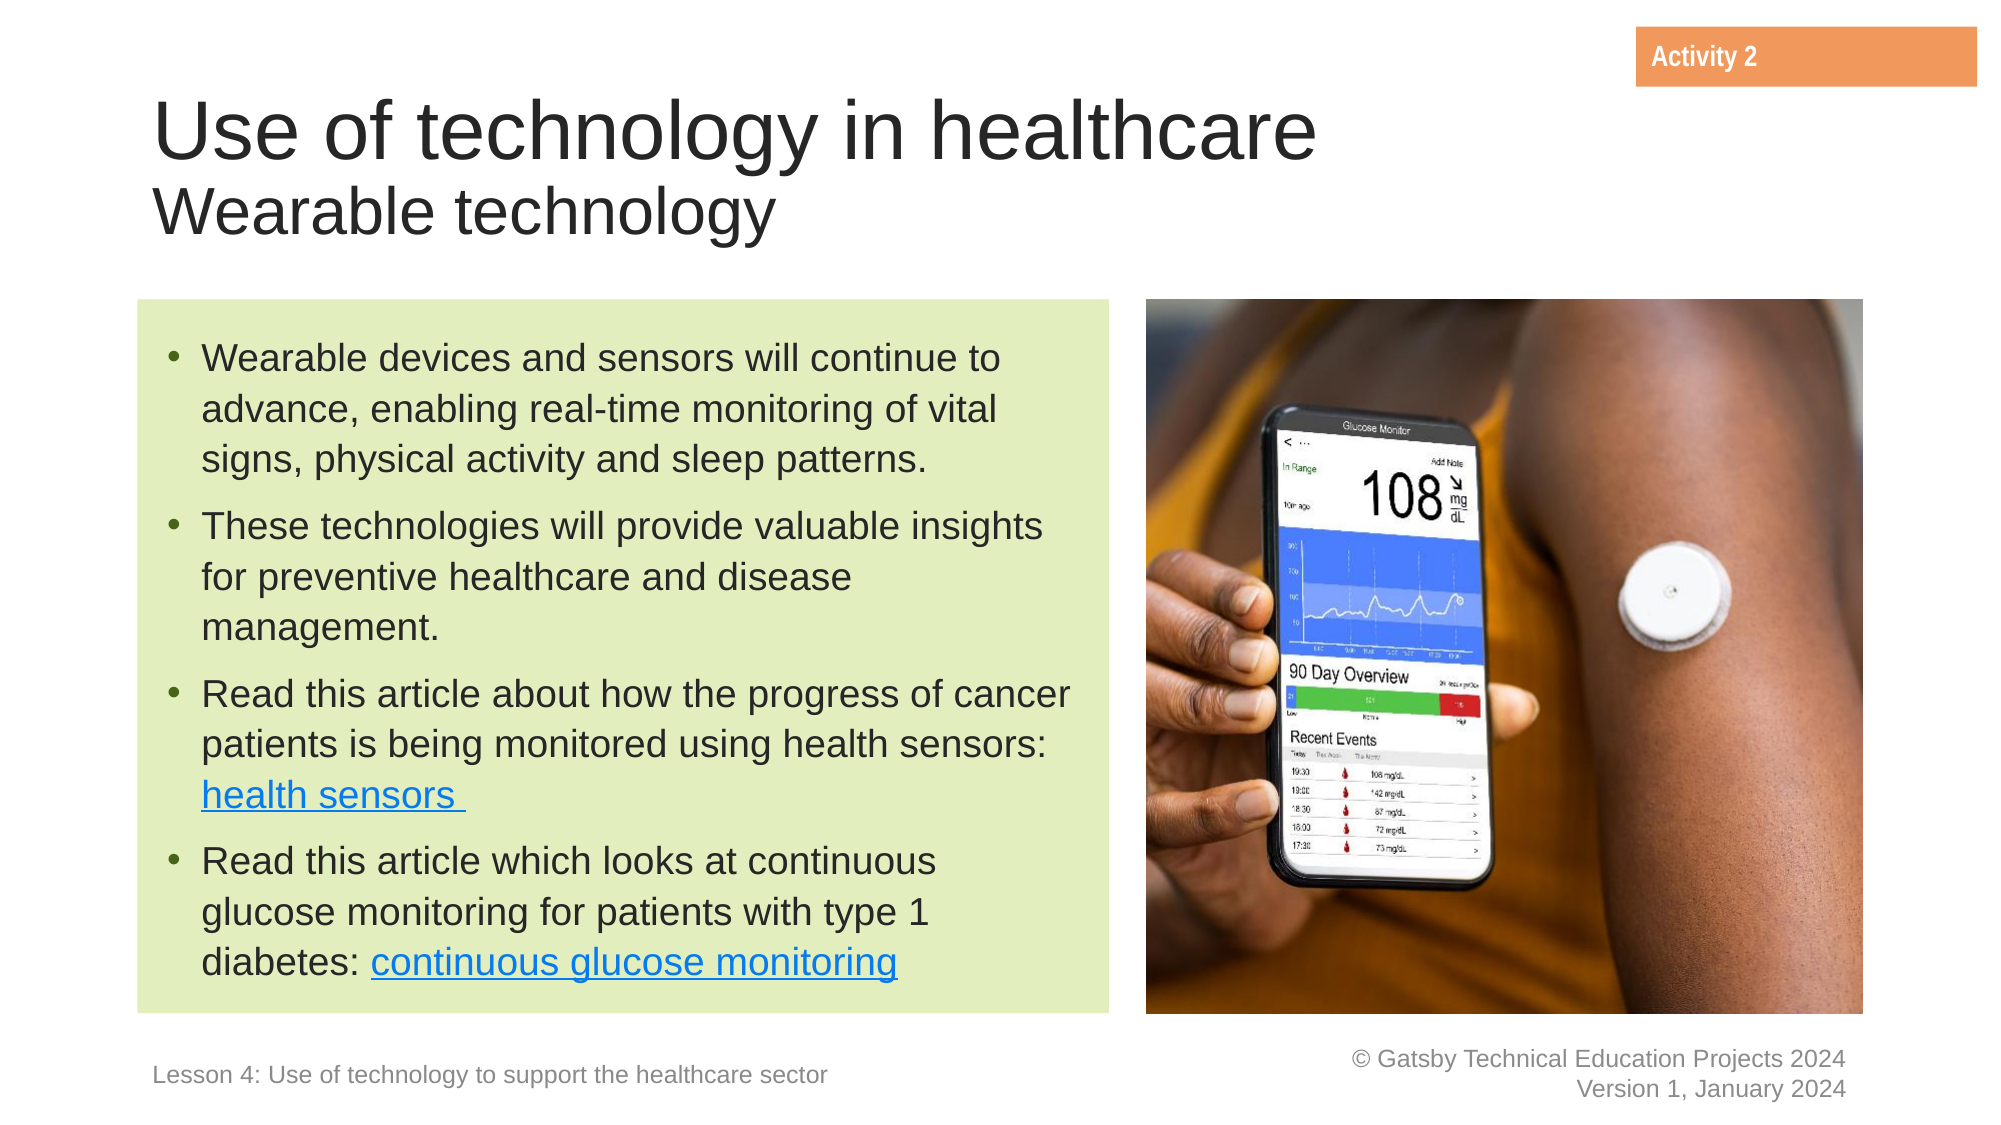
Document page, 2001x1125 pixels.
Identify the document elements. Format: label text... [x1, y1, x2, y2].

title Use of technology in healthcare Wearable technology [137, 59, 1863, 278]
list Wearable devices and sensors will continue to advance, enabling real-time monitoring of vital signs, physical activity and sleep patterns.​ These technologies will provide valuable insights for preventive healthcare and disease management​. Read this article about how the progress of cancer patients is being monitored using health sensors: health sensors Read this article which looks at continuous glucose monitoring for patients with type 1 diabetes: continuous glucose monitoring [137, 299, 1109, 1014]
picture [1146, 299, 1863, 1014]
list Lesson 4: Use of technology to support the healthcare sector [137, 1042, 973, 1103]
list Activity 2 [1636, 26, 1978, 87]
